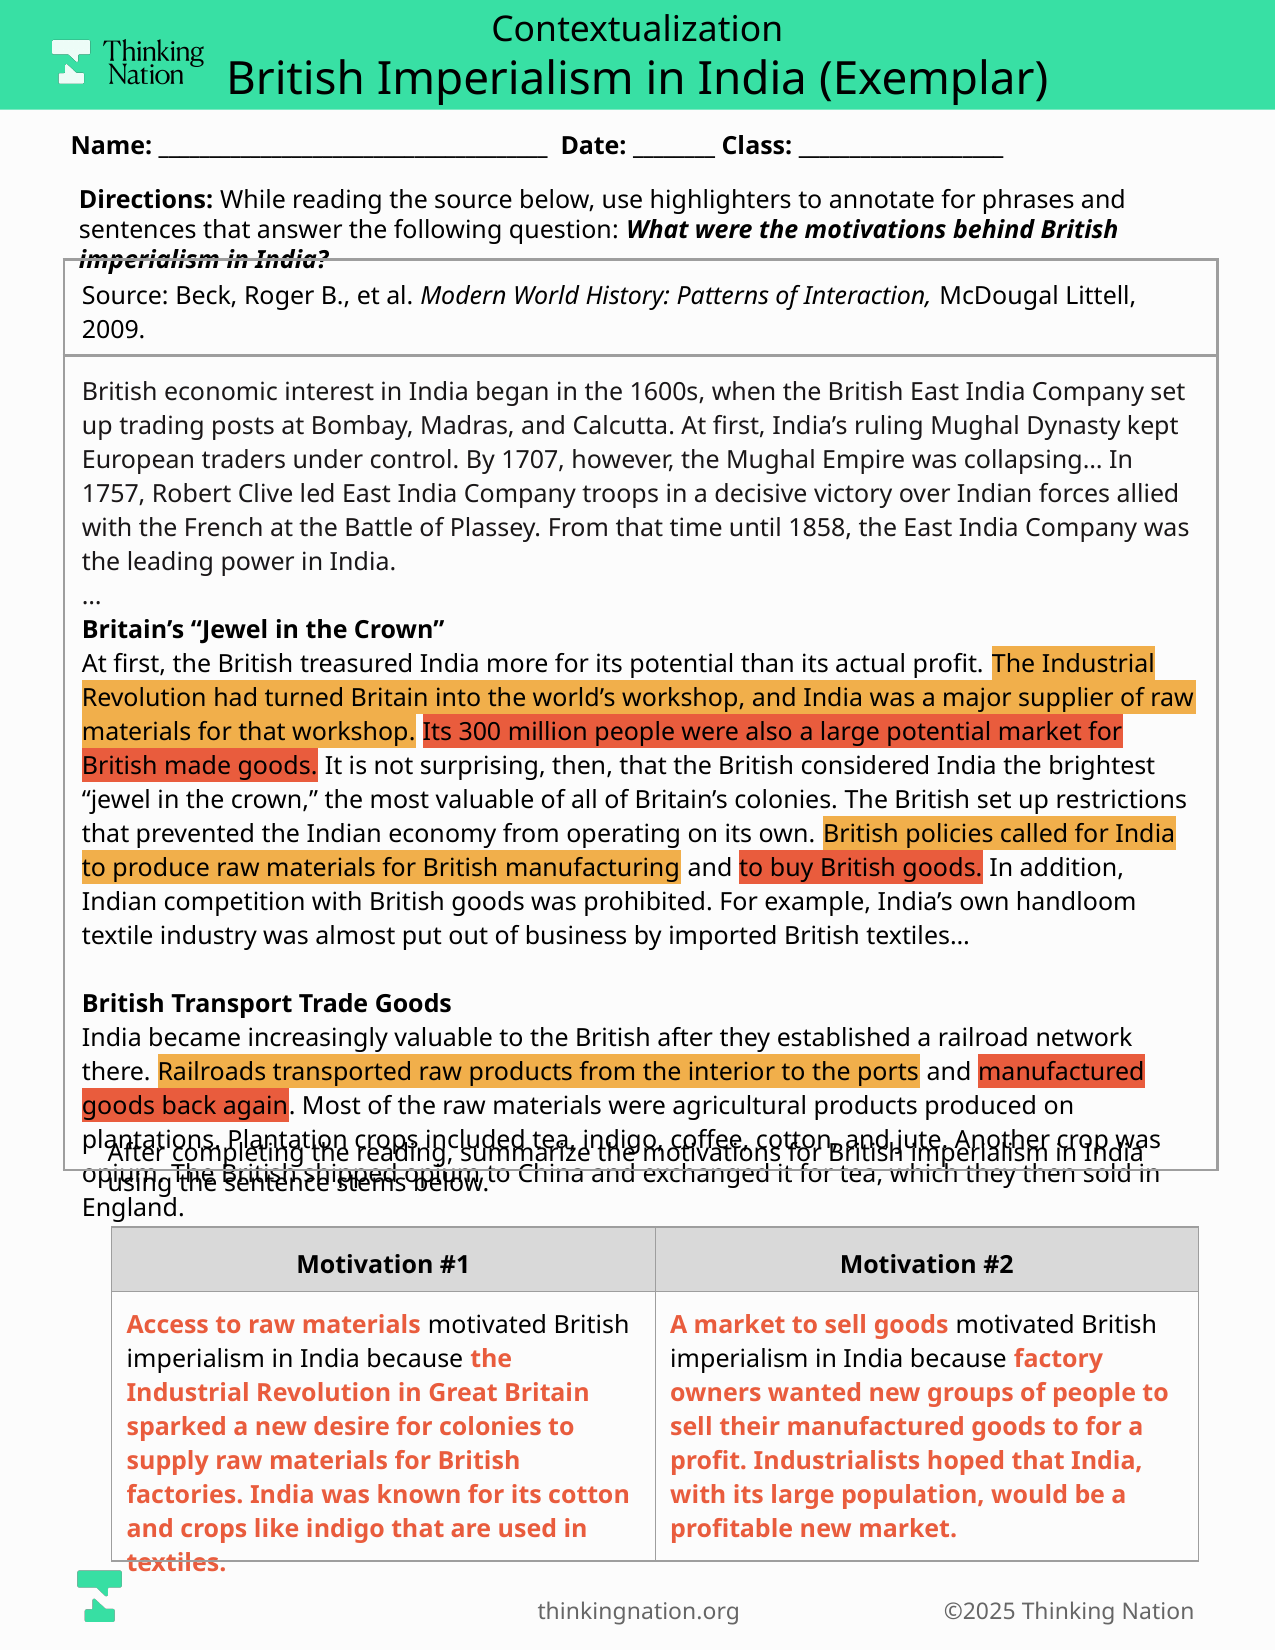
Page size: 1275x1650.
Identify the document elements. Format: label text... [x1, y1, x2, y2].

text_box Name: ______________________________________ Date: ________ Class: ____________________ [55, 114, 1223, 174]
table_header Source: Beck, Roger B., et al. Modern World History: Patterns of Interaction, McDougal Littell, 2009. [65, 261, 1216, 354]
text_box ©2025 Thinking Nation [909, 1580, 1211, 1632]
picture [63, 1560, 135, 1632]
text_box Directions: While reading the source below, use highlighters to annotate for phrases and sentences that answer the following question: What were the motivations behind British imperialism in India? [64, 174, 1218, 258]
picture [35, 25, 210, 98]
table_header Motivation #2 [656, 1228, 1198, 1291]
table_header Motivation #1 [112, 1228, 655, 1291]
table_cell British economic interest in India began in the 1600s, when the British East India Company set up trading posts at Bombay, Madras, and Calcutta. At first, India’s ruling Mughal Dynasty kept European traders under control. By 1707, however, the Mughal Empire was collapsing… In 1757, Robert Clive led East India Company troops in a decisive victory over Indian forces allied with the French at the Battle of Plassey. From that time until 1858, the East India Company was the leading power in India. … Britain’s “Jewel in the Crown” At first, the British treasured India more for its potential than its actual profit. The Industrial Revolution had turned Britain into the world’s workshop, and India was a major supplier of raw materials for that workshop. Its 300 million people were also a large potential market for British made goods. It is not surprising, then, that the British considered India the brightest “jewel in the crown,” the most valuable of all of Britain’s colonies. The British set up restrictions that prevented the Indian economy from operating on its own. British policies called for India to produce raw materials for British manufacturing and to buy British goods. In addition, Indian competition with British goods was prohibited. For example, India’s own handloom textile industry was almost put out of business by imported British textiles… British Transport Trade Goods India became increasingly valuable to the British after they established a railroad network there. Railroads transported raw products from the interior to the ports and manufactured goods back again. Most of the raw materials were agricultural products produced on plantations. Plantation crops included tea, indigo, coffee, cotton, and jute. Another crop was opium. The British shipped opium to China and exchanged it for tea, which they then sold in England. [65, 357, 1216, 1169]
text_box Contextualization British Imperialism in India (Exemplar) [0, 0, 1275, 110]
text_box After completing the reading, summarize the motivations for British imperialism in India using the sentence stems below. [92, 1171, 1218, 1212]
table_cell A market to sell goods motivated British imperialism in India because factory owners wanted new groups of people to sell their manufactured goods to for a profit. Industrialists hoped that India, with its large population, would be a profitable new market. [656, 1292, 1198, 1560]
text_box thinkingnation.org [488, 1580, 790, 1632]
table_cell Access to raw materials motivated British imperialism in India because the Industrial Revolution in Great Britain sparked a new desire for colonies to supply raw materials for British factories. India was known for its cotton and crops like indigo that are used in textiles. [112, 1292, 655, 1560]
